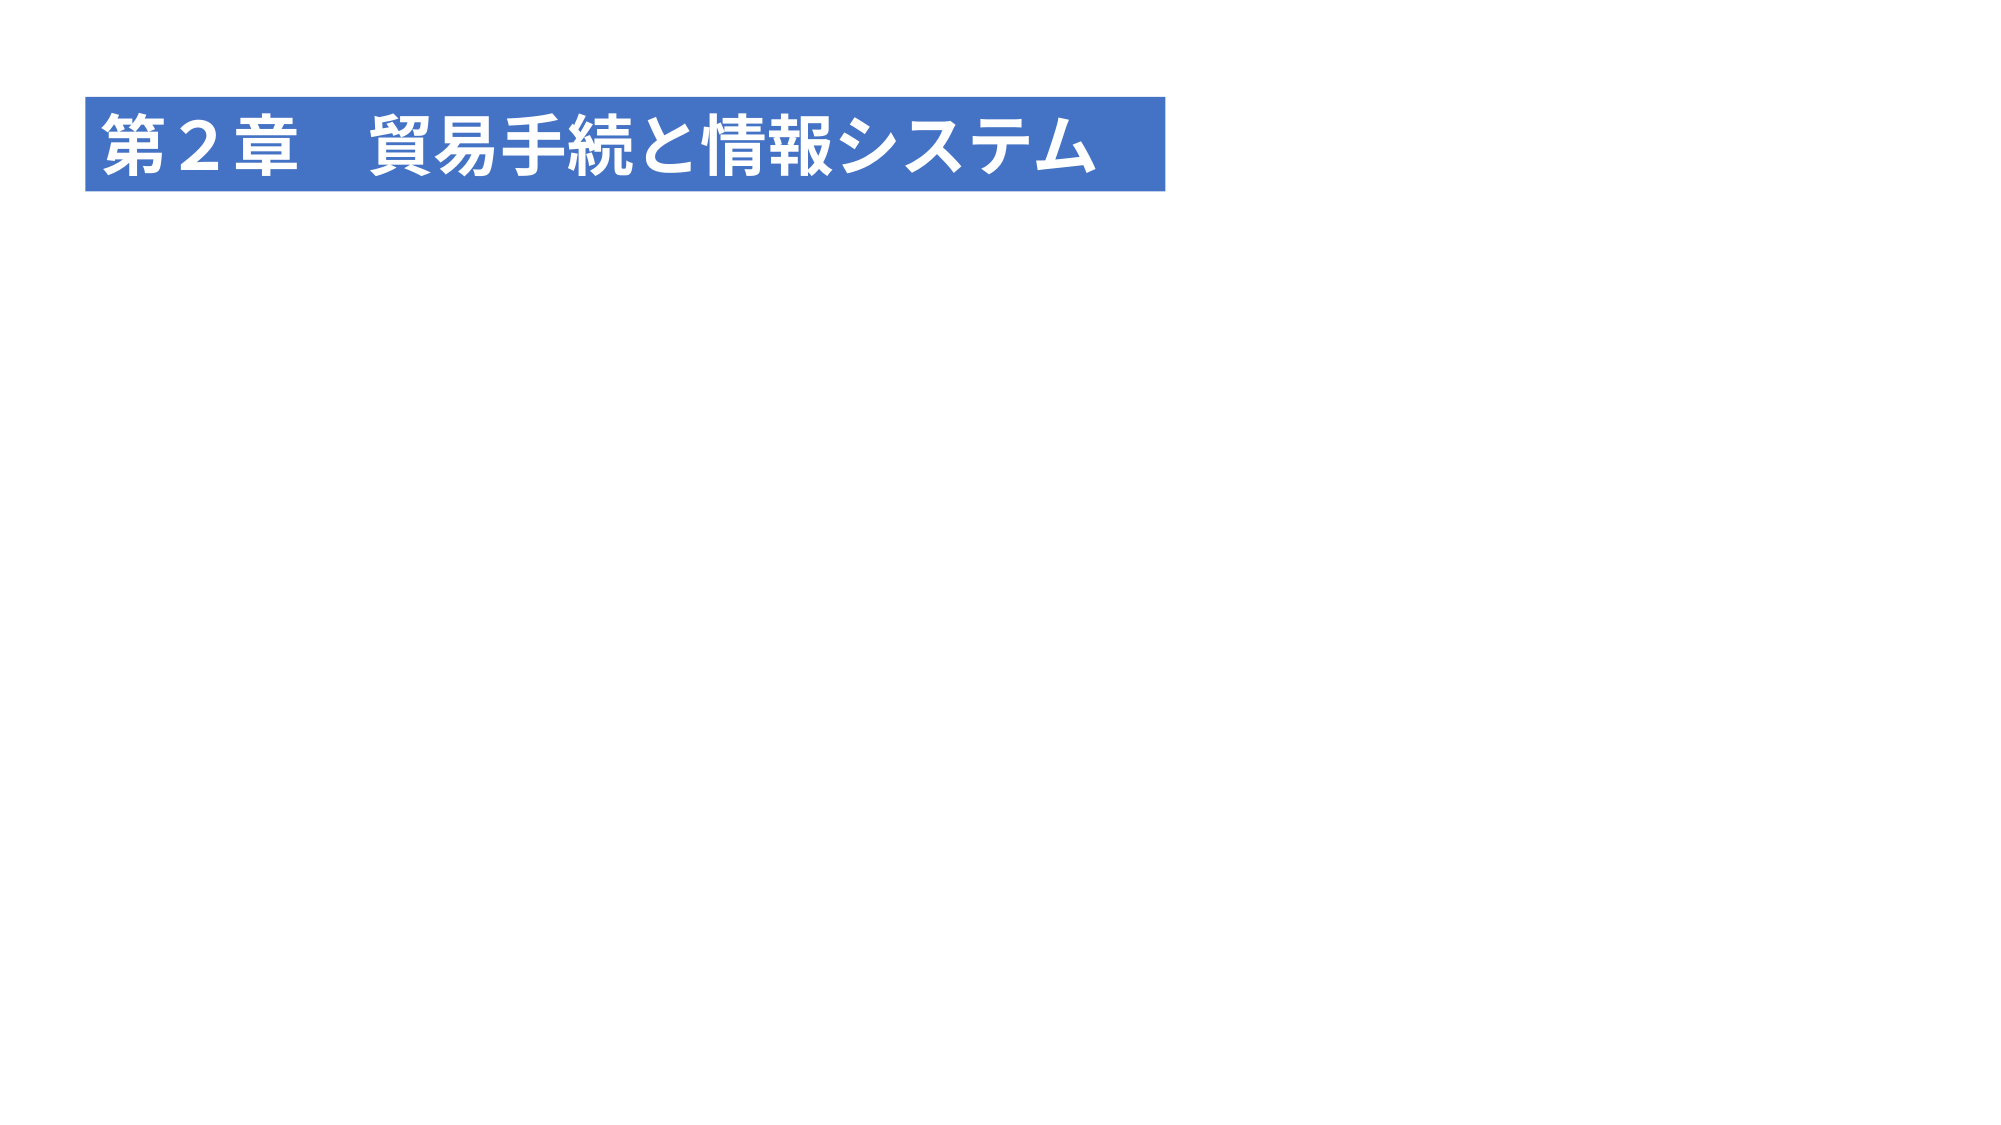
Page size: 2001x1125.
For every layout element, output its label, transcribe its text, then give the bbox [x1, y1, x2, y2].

text_box 第２章 貿易手続と情報システム [85, 96, 1166, 192]
